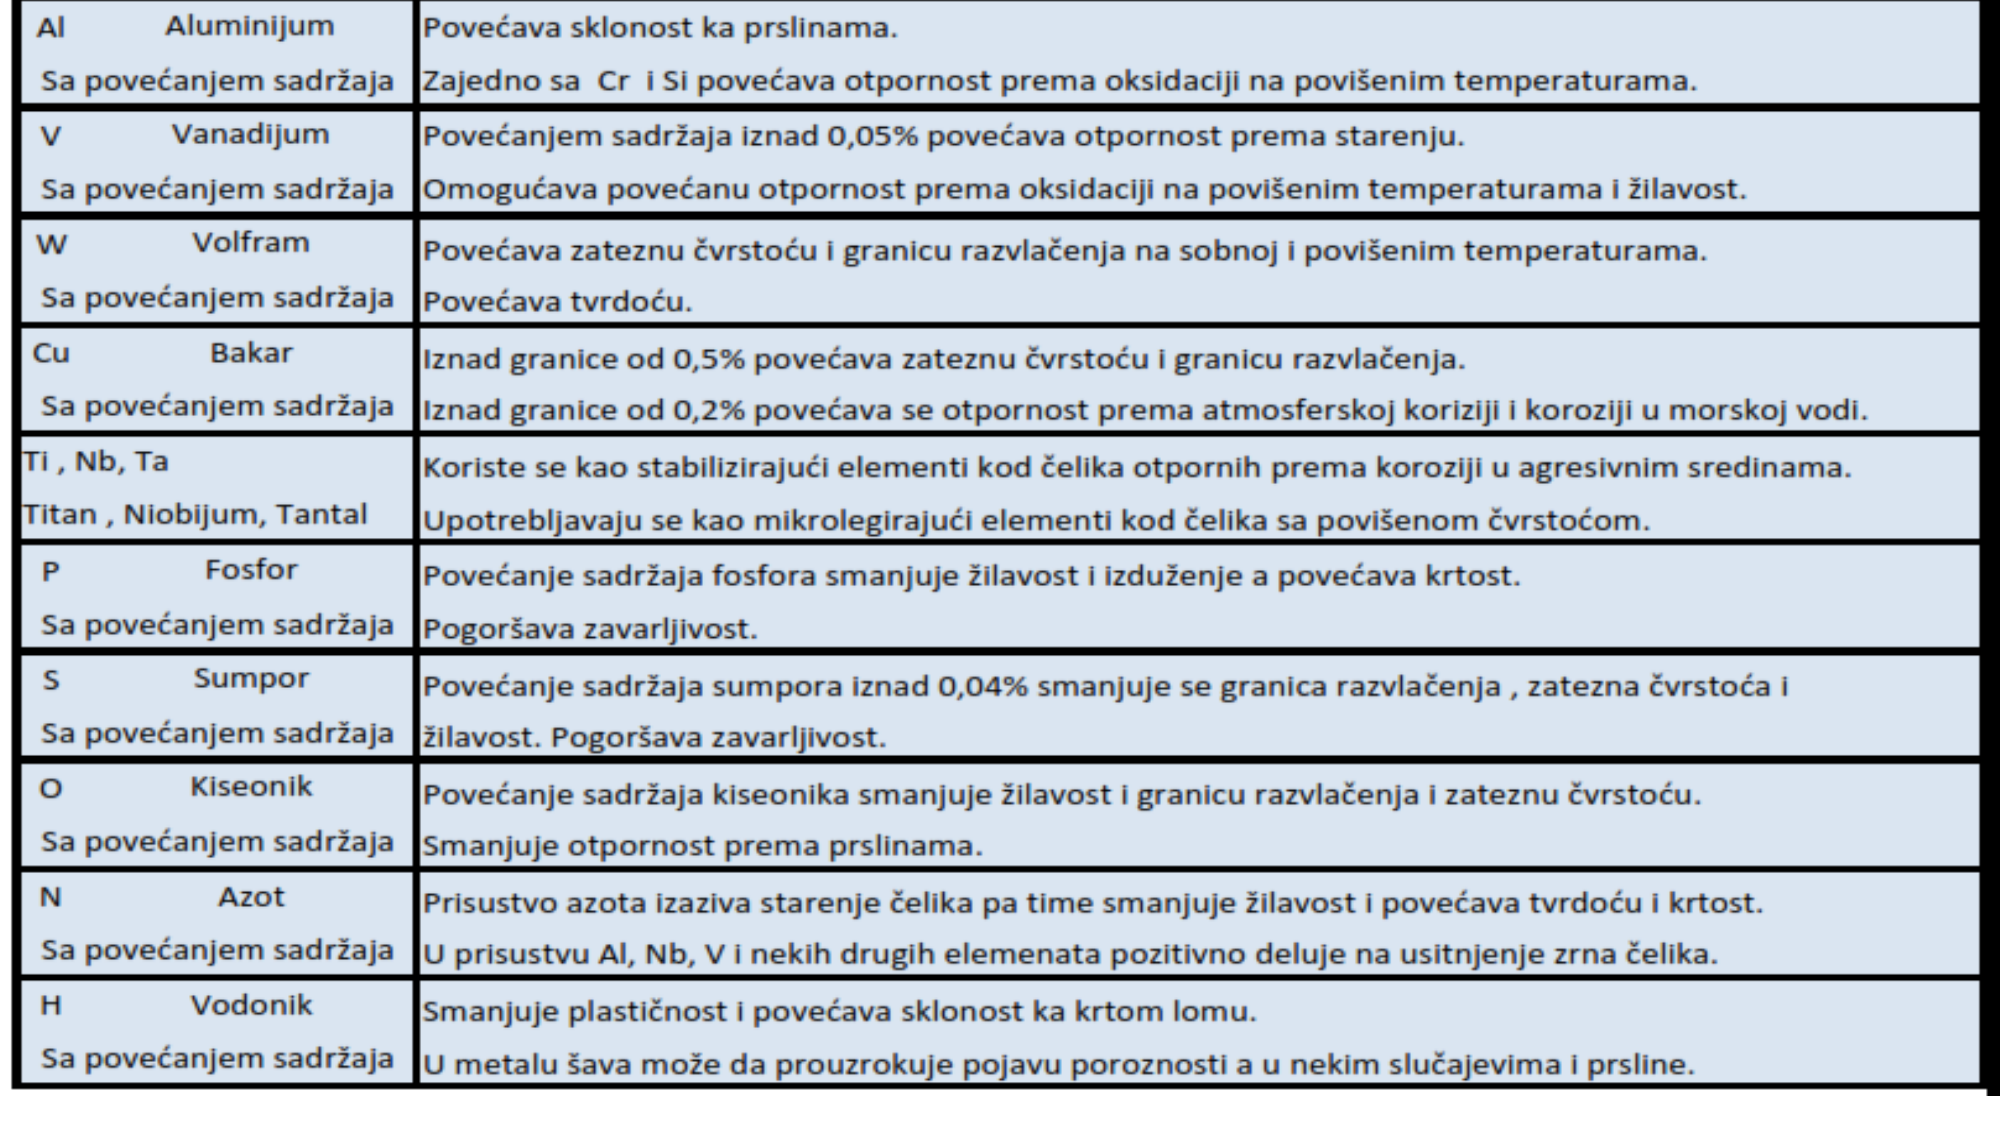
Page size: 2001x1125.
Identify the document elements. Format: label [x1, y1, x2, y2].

list [0, 0, 2000, 1096]
